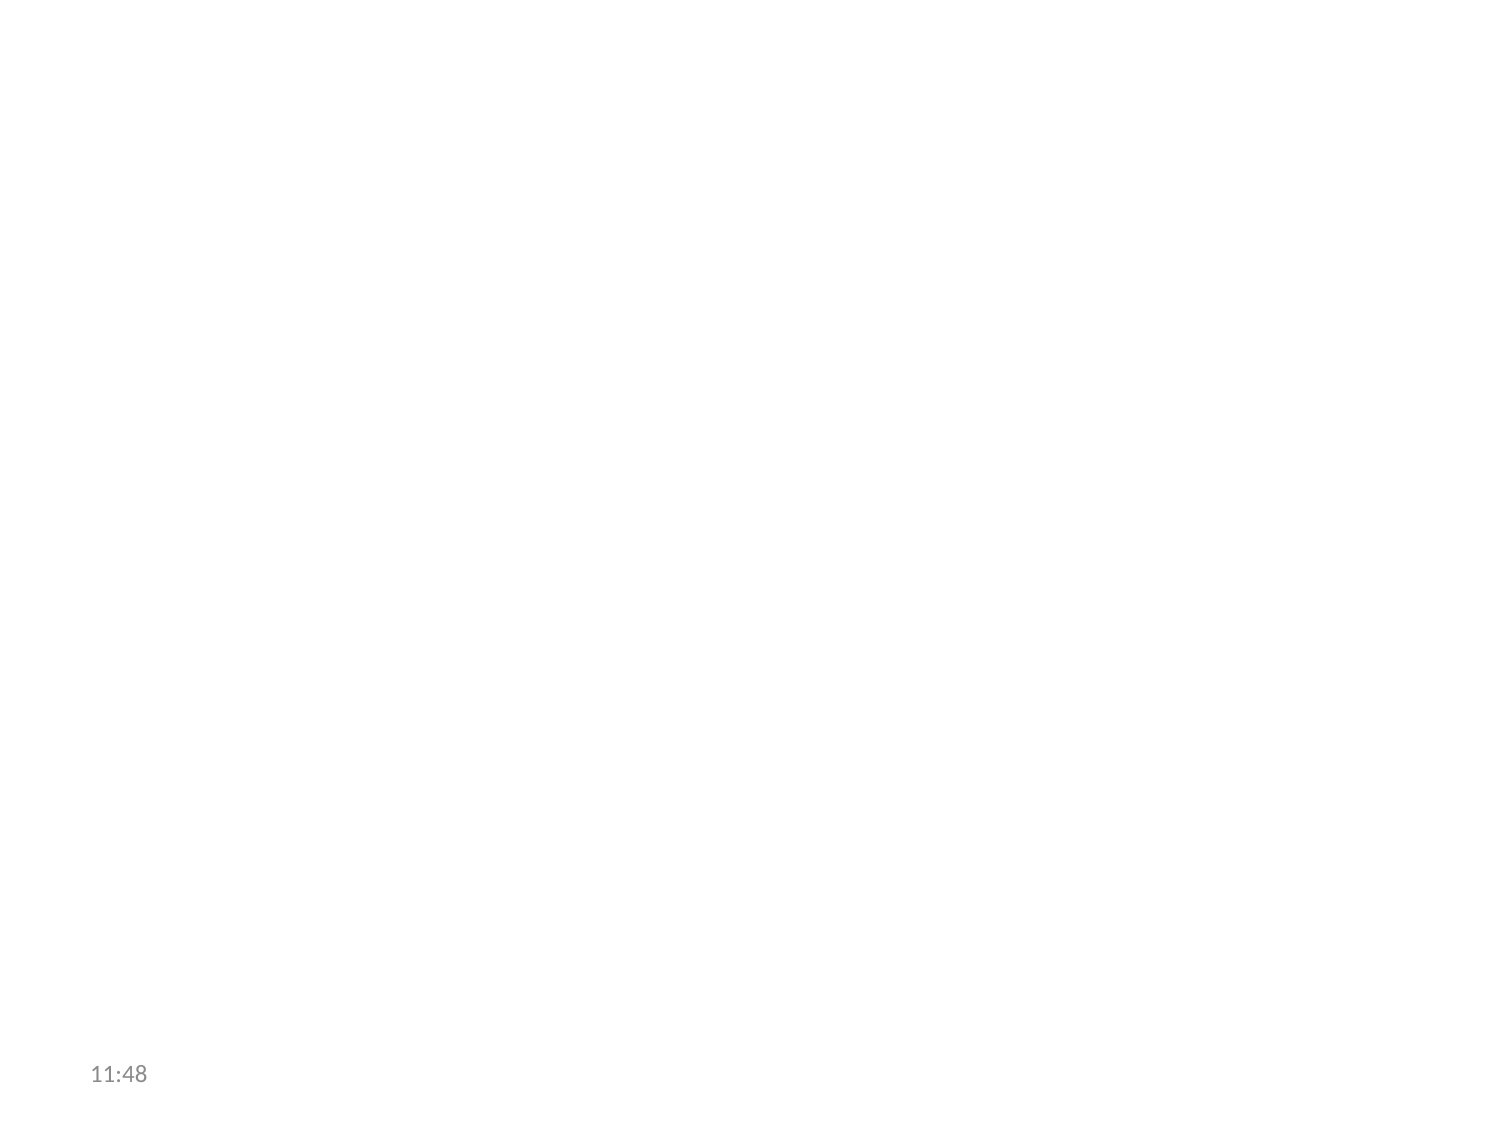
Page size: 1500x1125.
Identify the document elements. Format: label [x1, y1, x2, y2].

slide_number [75, 1042, 425, 1103]
